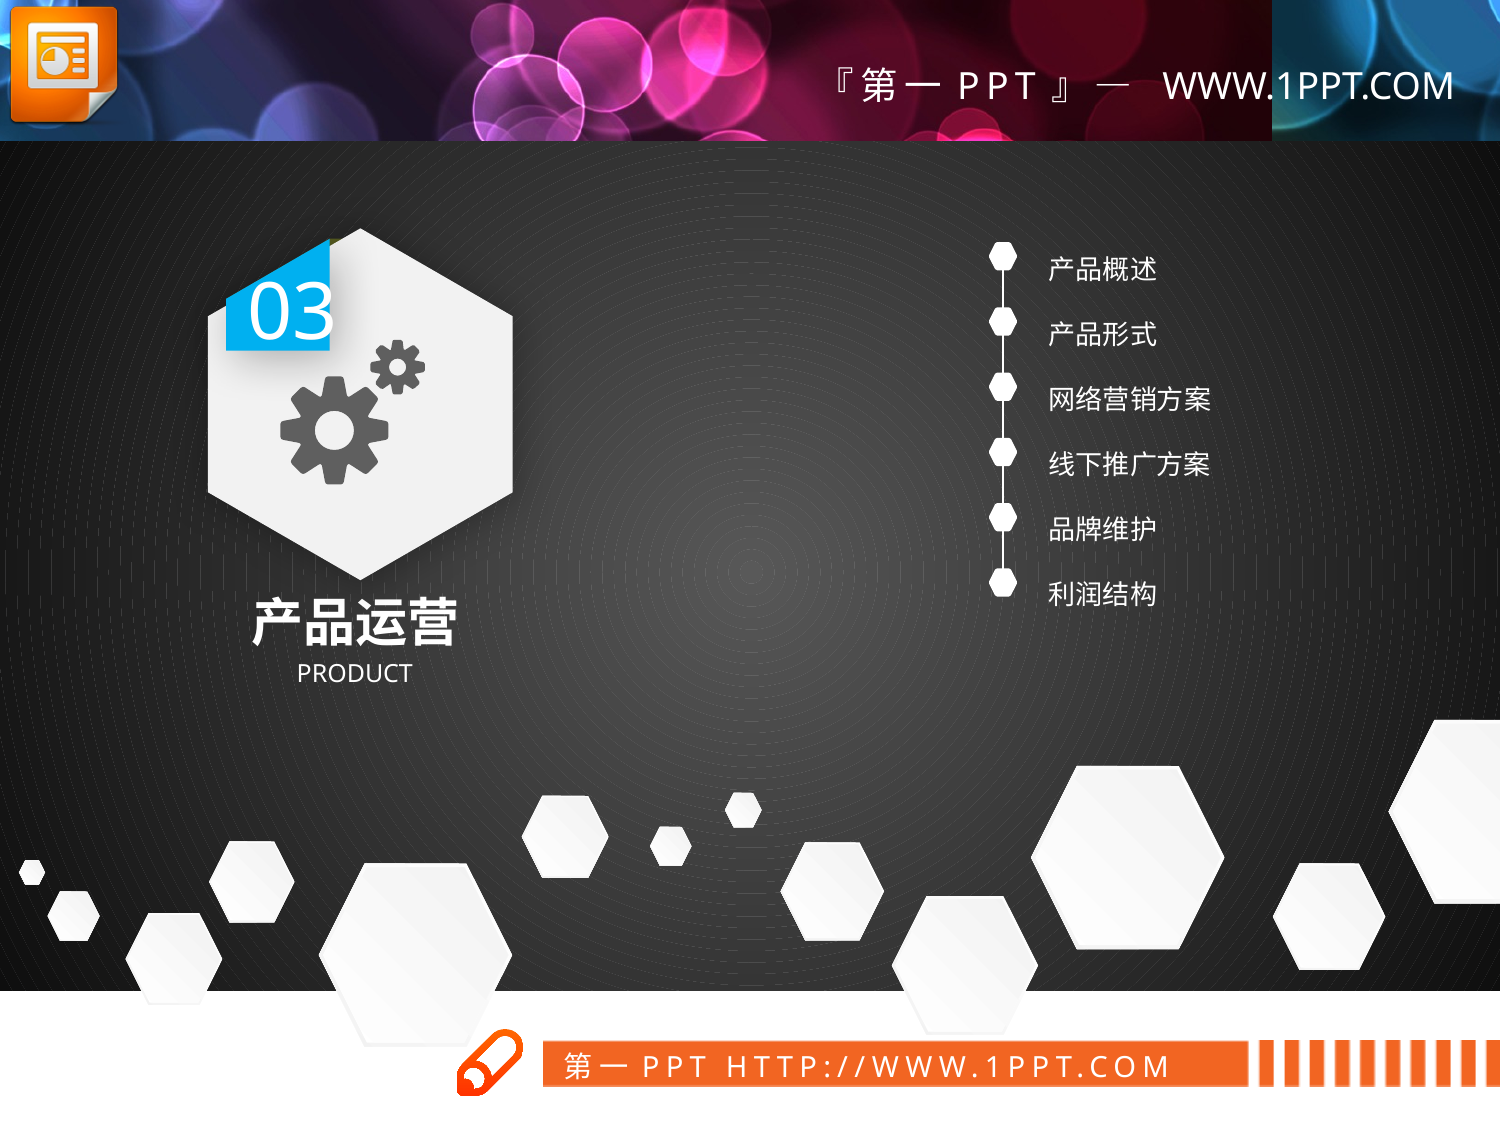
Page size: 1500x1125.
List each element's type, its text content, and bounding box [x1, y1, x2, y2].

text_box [208, 841, 295, 923]
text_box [891, 895, 1039, 1035]
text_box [649, 826, 692, 867]
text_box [990, 309, 1016, 334]
text_box PRODUCT [242, 640, 468, 704]
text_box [18, 859, 46, 885]
text_box 产品运营 [197, 589, 513, 687]
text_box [990, 439, 1016, 464]
picture [543, 1040, 1500, 1087]
text_box 产品概述 产品形式 网络营销方案 线下推广方案 品牌维护 利润结构 [1037, 214, 1317, 616]
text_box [1388, 719, 1500, 904]
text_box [990, 570, 1016, 595]
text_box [171, 228, 513, 581]
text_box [1030, 765, 1225, 950]
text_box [780, 842, 885, 941]
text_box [125, 912, 223, 1006]
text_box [47, 891, 100, 941]
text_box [990, 244, 1016, 269]
picture [0, 0, 1500, 141]
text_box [990, 374, 1016, 399]
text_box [990, 505, 1016, 530]
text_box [1272, 863, 1386, 971]
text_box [318, 863, 513, 1047]
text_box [521, 795, 609, 879]
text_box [724, 792, 762, 828]
